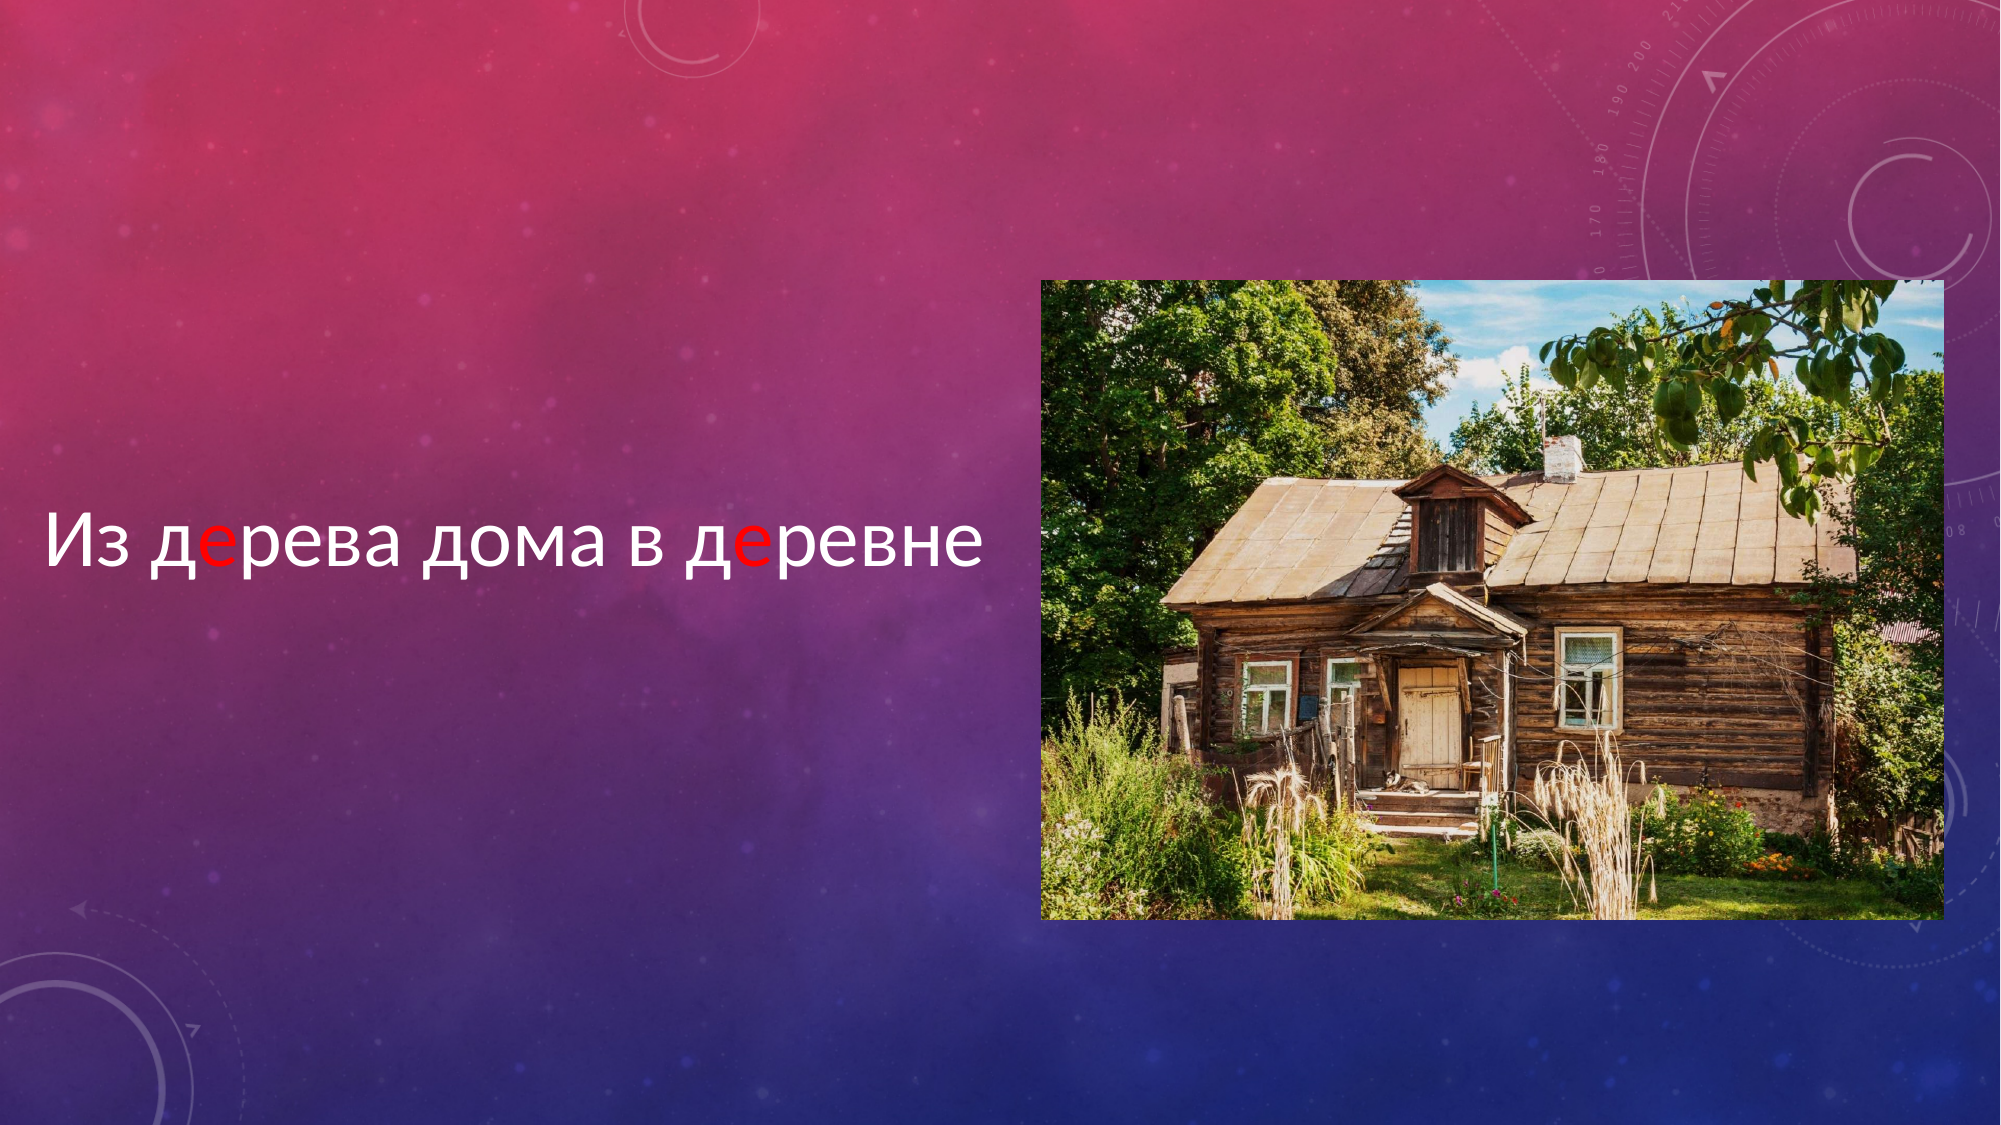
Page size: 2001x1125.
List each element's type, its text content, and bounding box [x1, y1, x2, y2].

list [1041, 280, 1944, 920]
picture [0, 0, 2001, 1125]
list Из дерева дома в деревне [28, 475, 1035, 776]
